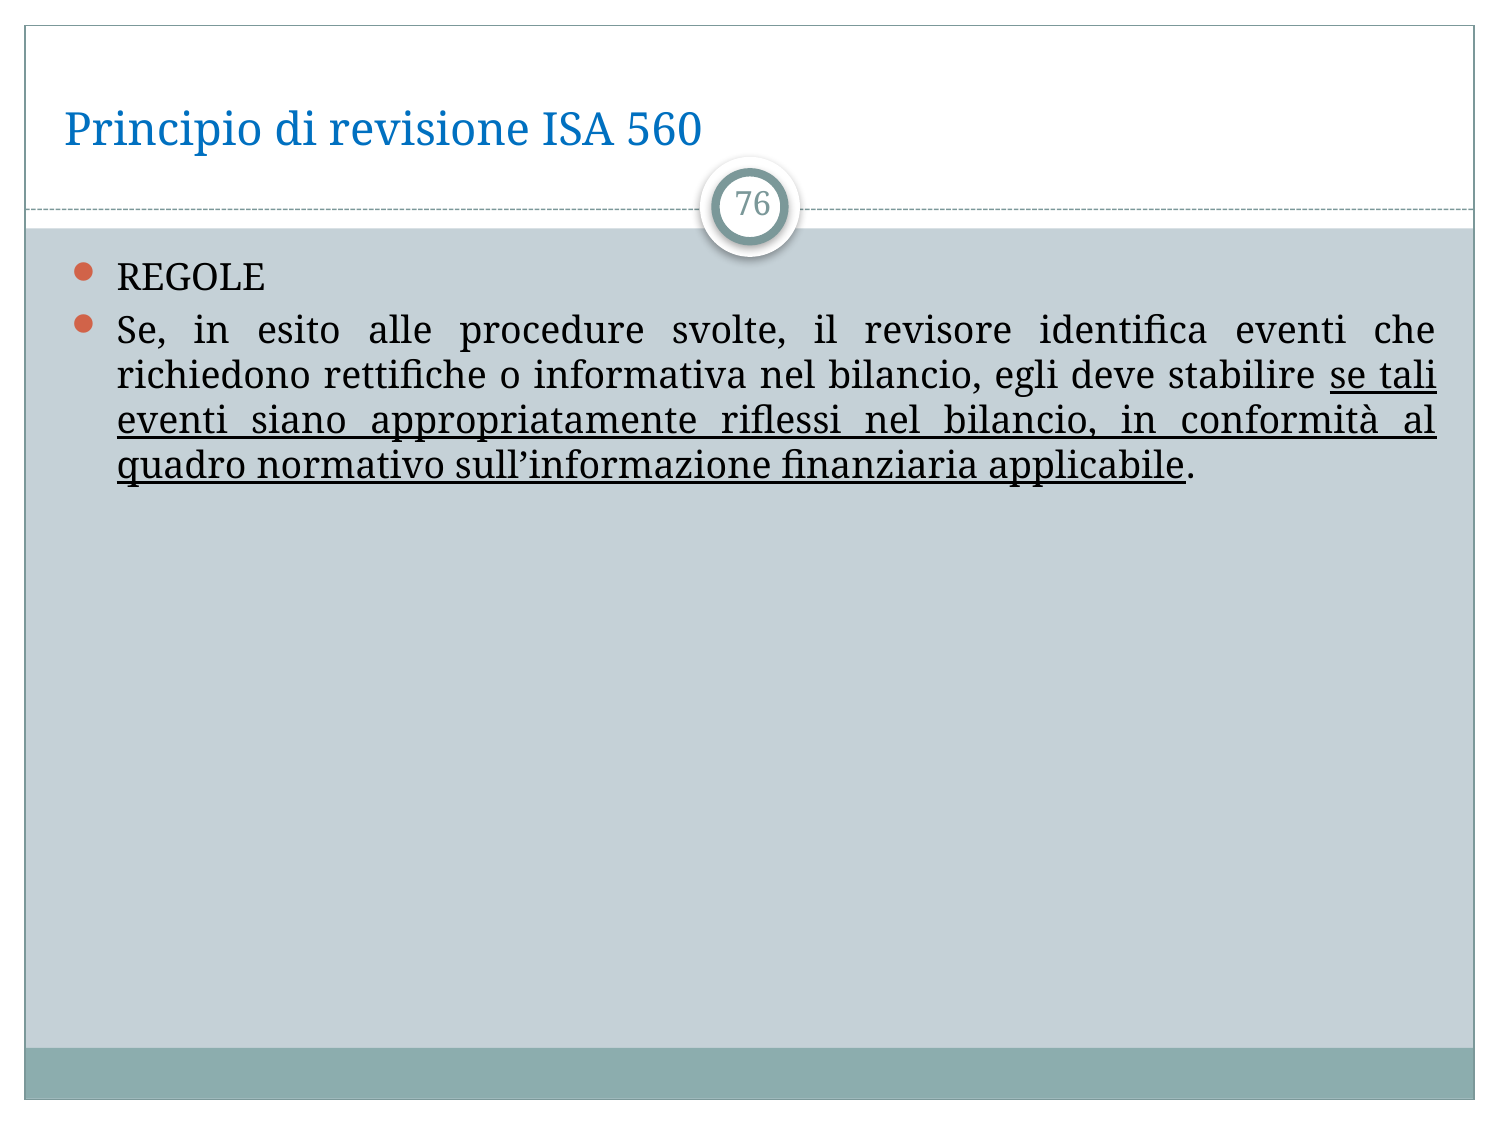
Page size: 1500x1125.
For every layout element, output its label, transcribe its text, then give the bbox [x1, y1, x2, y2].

list REGOLE Se, in esito alle procedure svolte, il revisore identifica eventi che richiedono rettifiche o informativa nel bilancio, egli deve stabilire se tali eventi siano appropriatamente riflessi nel bilancio, in conformità al quadro normativo sull’informazione finanziaria applicabile. [56, 245, 1452, 996]
slide_number 76 [715, 168, 791, 241]
title Principio di revisione ISA 560 [49, 37, 1450, 162]
